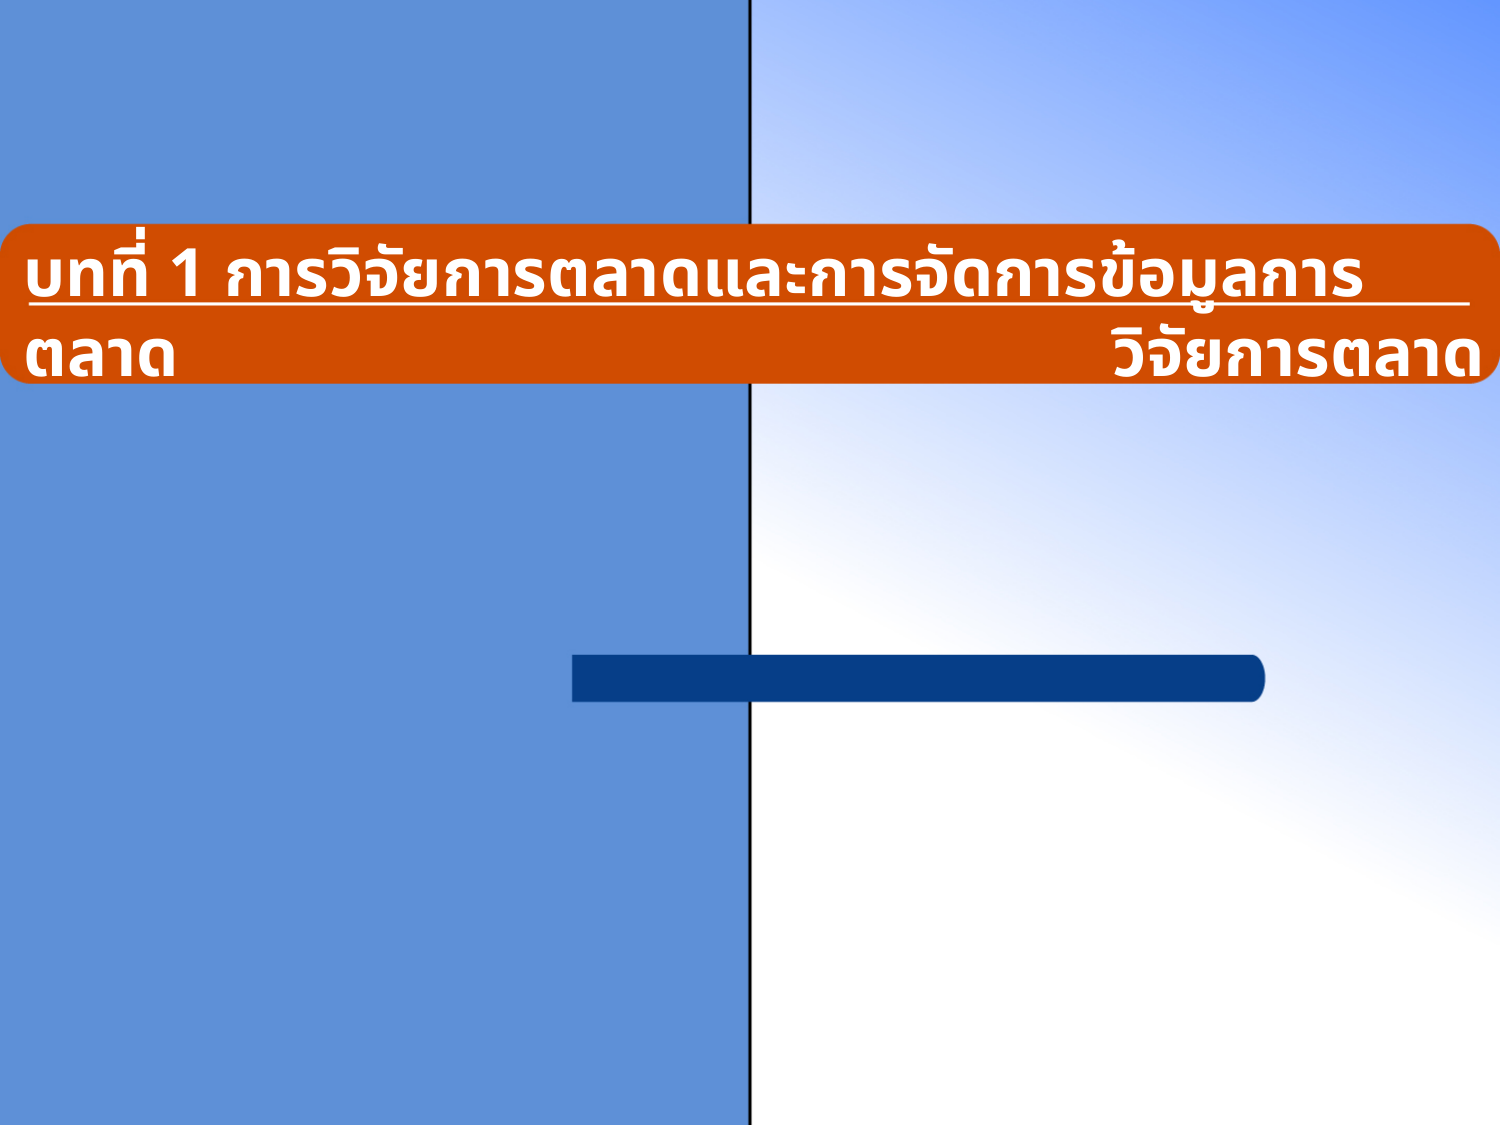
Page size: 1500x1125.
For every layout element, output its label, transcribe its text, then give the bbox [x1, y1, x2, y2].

text_box บทที่ 1 การวิจัยการตลาดและการจัดการข้อมูลการตลาด [23, 222, 1477, 397]
picture [0, 0, 1500, 1125]
text_box วิจัยการตลาด [47, 302, 1500, 398]
